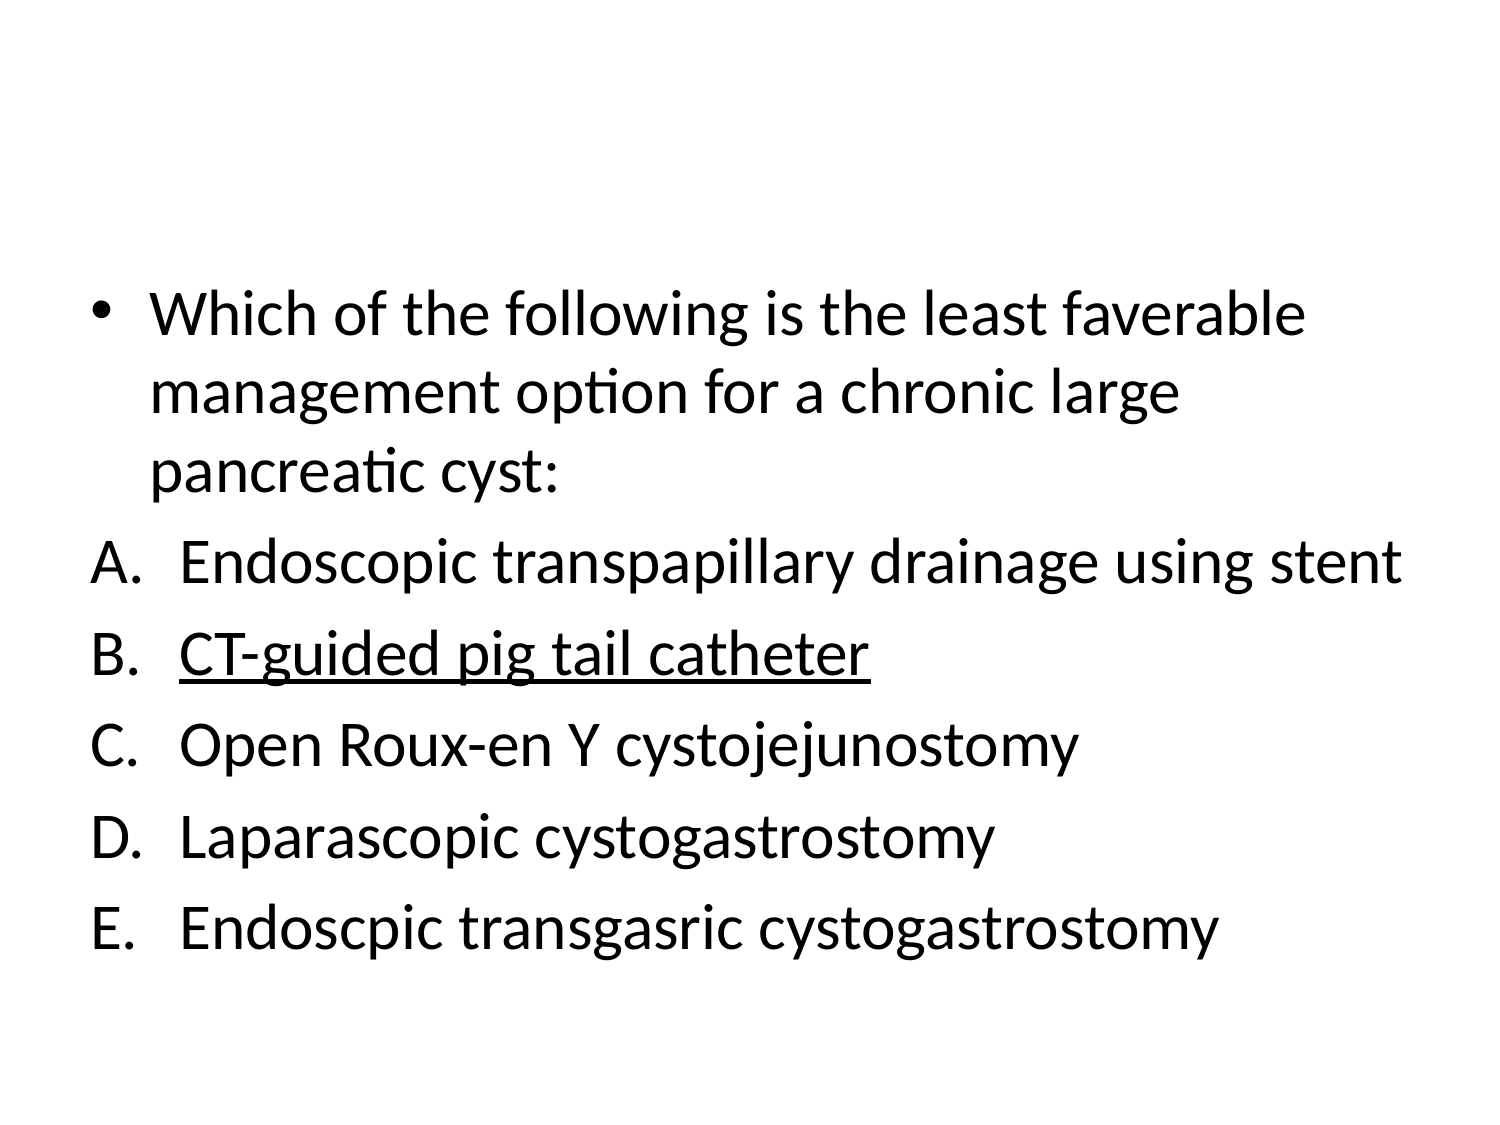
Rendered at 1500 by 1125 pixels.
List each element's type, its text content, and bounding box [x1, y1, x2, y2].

list Which of the following is the least faverable management option for a chronic large pancreatic cyst: Endoscopic transpapillary drainage using stent CT-guided pig tail catheter Open Roux-en Y cystojejunostomy Laparascopic cystogastrostomy Endoscpic transgasric cystogastrostomy [75, 262, 1425, 1005]
